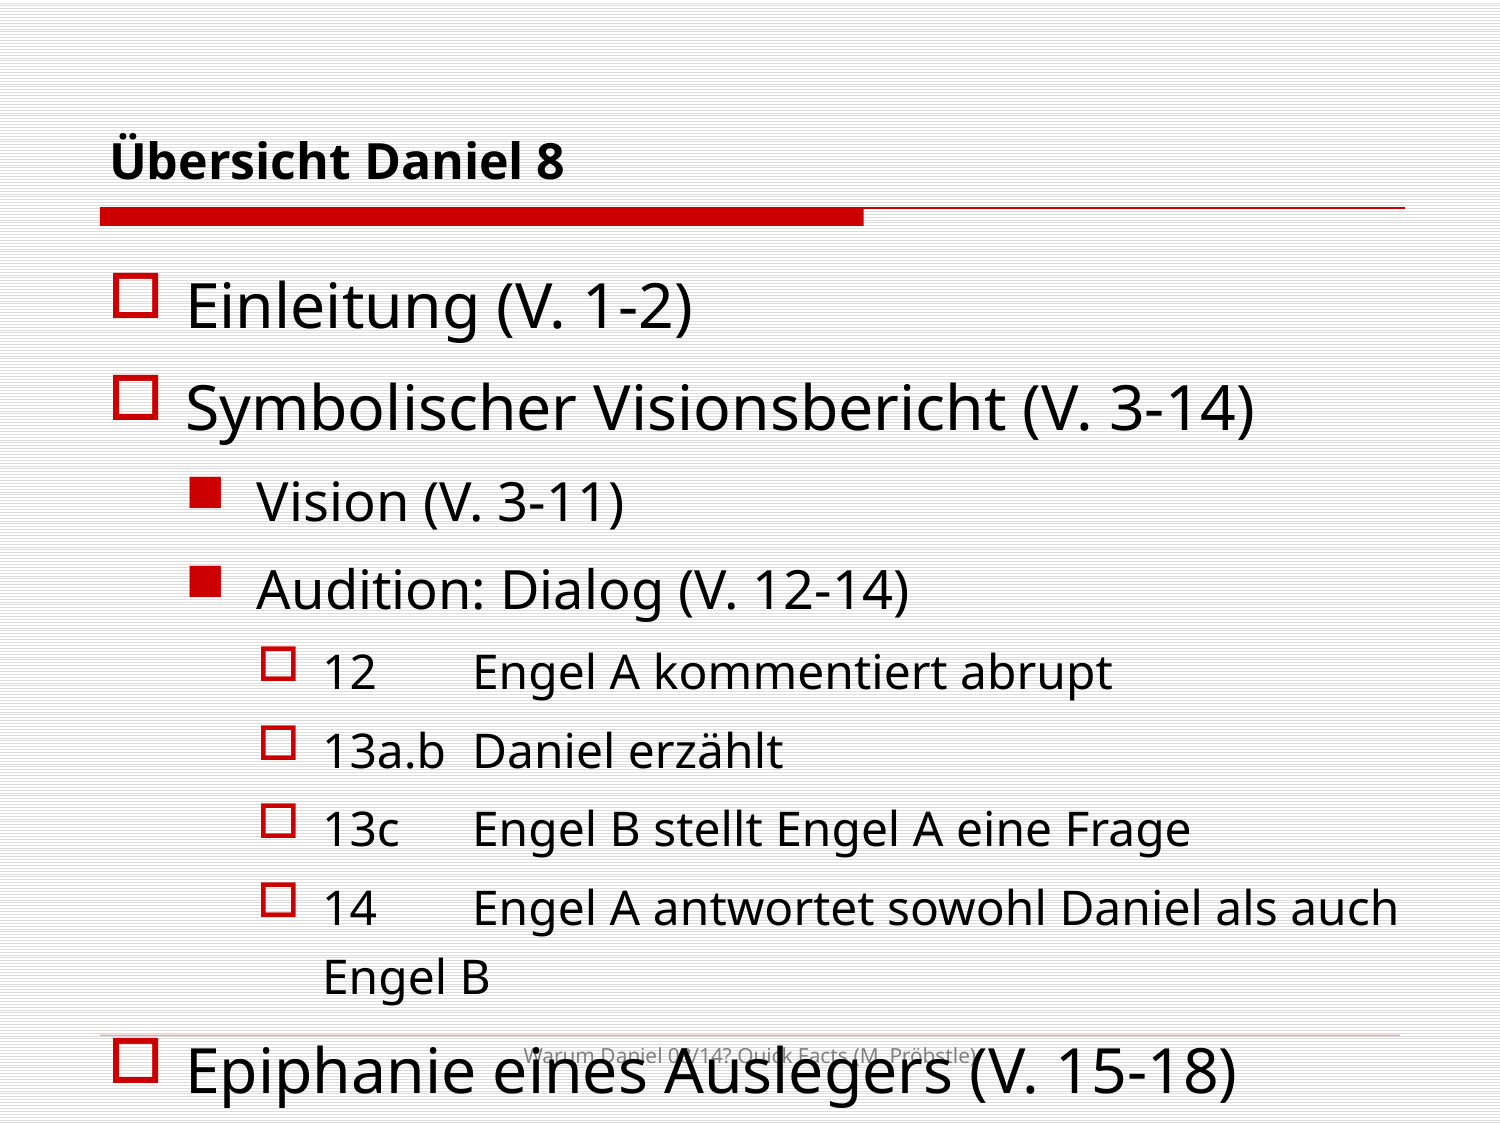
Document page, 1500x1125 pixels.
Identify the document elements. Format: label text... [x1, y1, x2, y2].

list Einleitung (V. 1-2) Symbolischer Visionsbericht (V. 3-14) Vision (V. 3-11) Audition: Dialog (V. 12-14) 12 Engel A kommentiert abrupt 13a.b Daniel erzählt 13c Engel B stellt Engel A eine Frage 14 Engel A antwortet sowohl Daniel als auch Engel B Epiphanie eines Auslegers (V. 15-18) Interpretation (V. 19-26) Schluss (V. 27) [92, 243, 1447, 988]
title Übersicht Daniel 8 [94, 50, 1407, 197]
footer Warum Daniel 08/14? Quick Facts (M. Pröbstle) [419, 1035, 1081, 1103]
